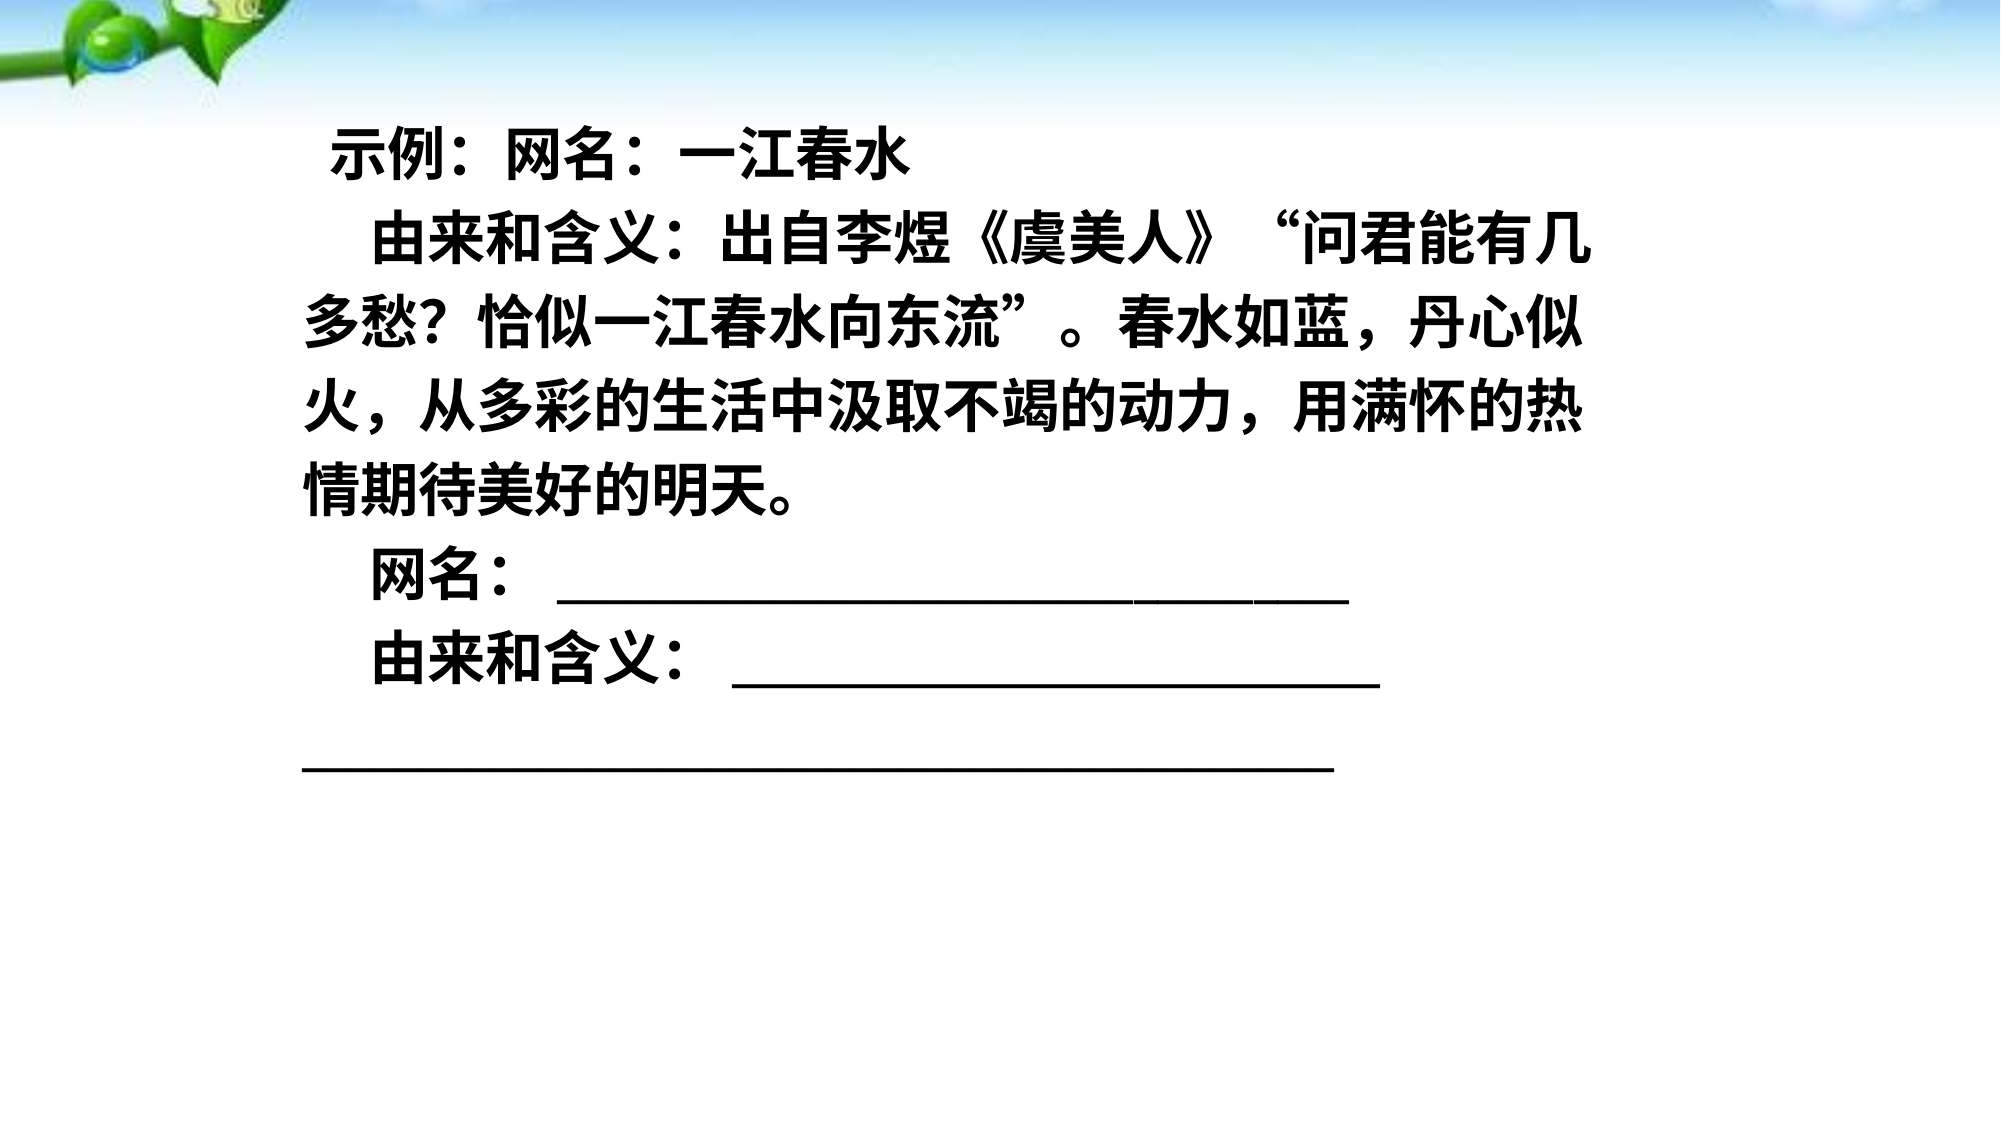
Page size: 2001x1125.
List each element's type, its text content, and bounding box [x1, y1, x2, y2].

text_box 示例：网名：一江春水 由来和含义：出自李煜《虞美人》“问君能有几多愁？恰似一江春水向东流”。春水如蓝，丹心似火，从多彩的生活中汲取不竭的动力，用满怀的热情期待美好的明天。 网名：_________________________________ 由来和含义：___________________________ ___________________________________________ [287, 95, 1625, 783]
picture [0, 0, 2001, 1125]
